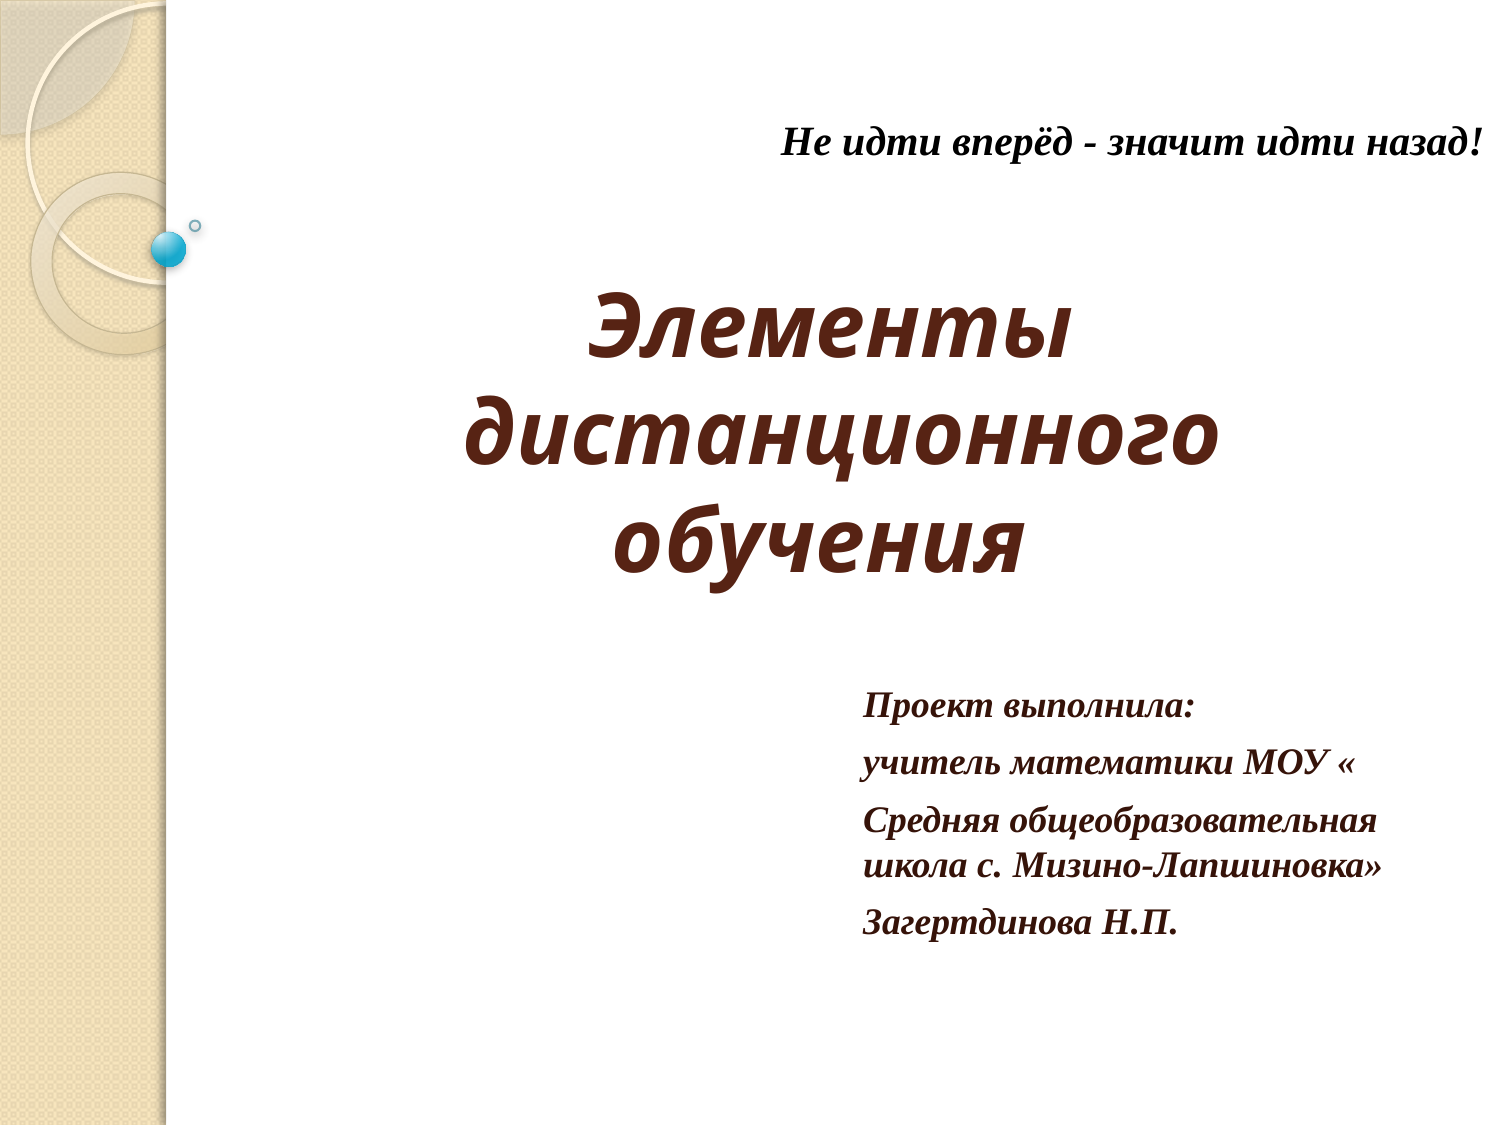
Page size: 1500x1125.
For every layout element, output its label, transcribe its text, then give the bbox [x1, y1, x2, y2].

title Элементы дистанционного обучения [234, 234, 1450, 598]
subtitle Проект выполнила: учитель математики МОУ « Средняя общеобразовательная школа с. Мизино-Лапшиновка» Загертдинова Н.П. [843, 679, 1450, 968]
text_box Не идти вперёд - значит идти назад! [0, 105, 1500, 171]
